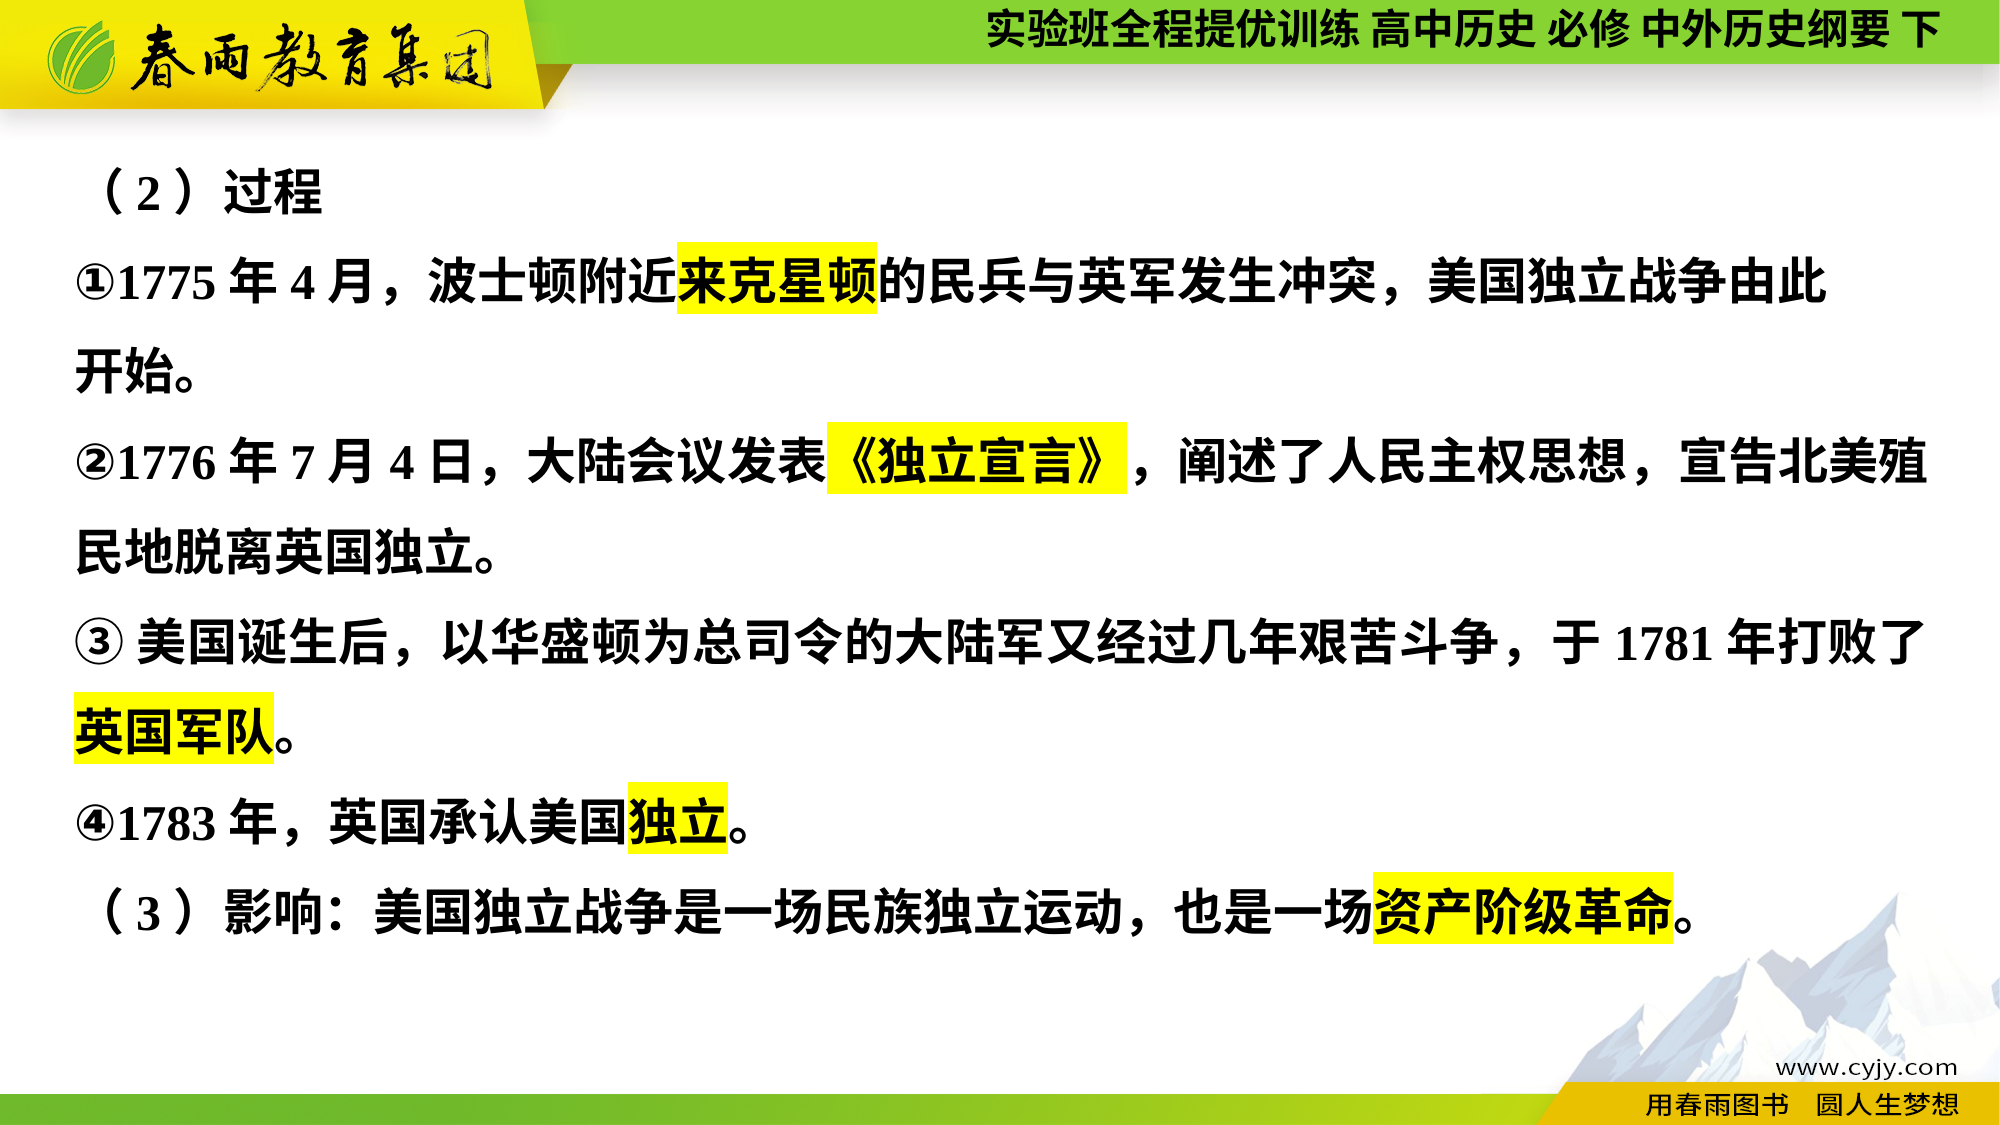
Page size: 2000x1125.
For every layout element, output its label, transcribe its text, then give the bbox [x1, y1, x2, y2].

list （2）过程 ①1775年4月，波士顿附近来克星顿的民兵与英军发生冲突，美国独立战争由此 开始。 ②1776年7月4日，大陆会议发表《独立宣言》，阐述了人民主权思想，宣告北美殖民地脱离英国独立。 ③美国诞生后，以华盛顿为总司令的大陆军又经过几年艰苦斗争，于1781年打败了英国军队。 ④1783年，英国承认美国独立。 （3）影响：美国独立战争是一场民族独立运动，也是一场资产阶级革命。 [59, 122, 1944, 956]
picture [0, 0, 2000, 1125]
